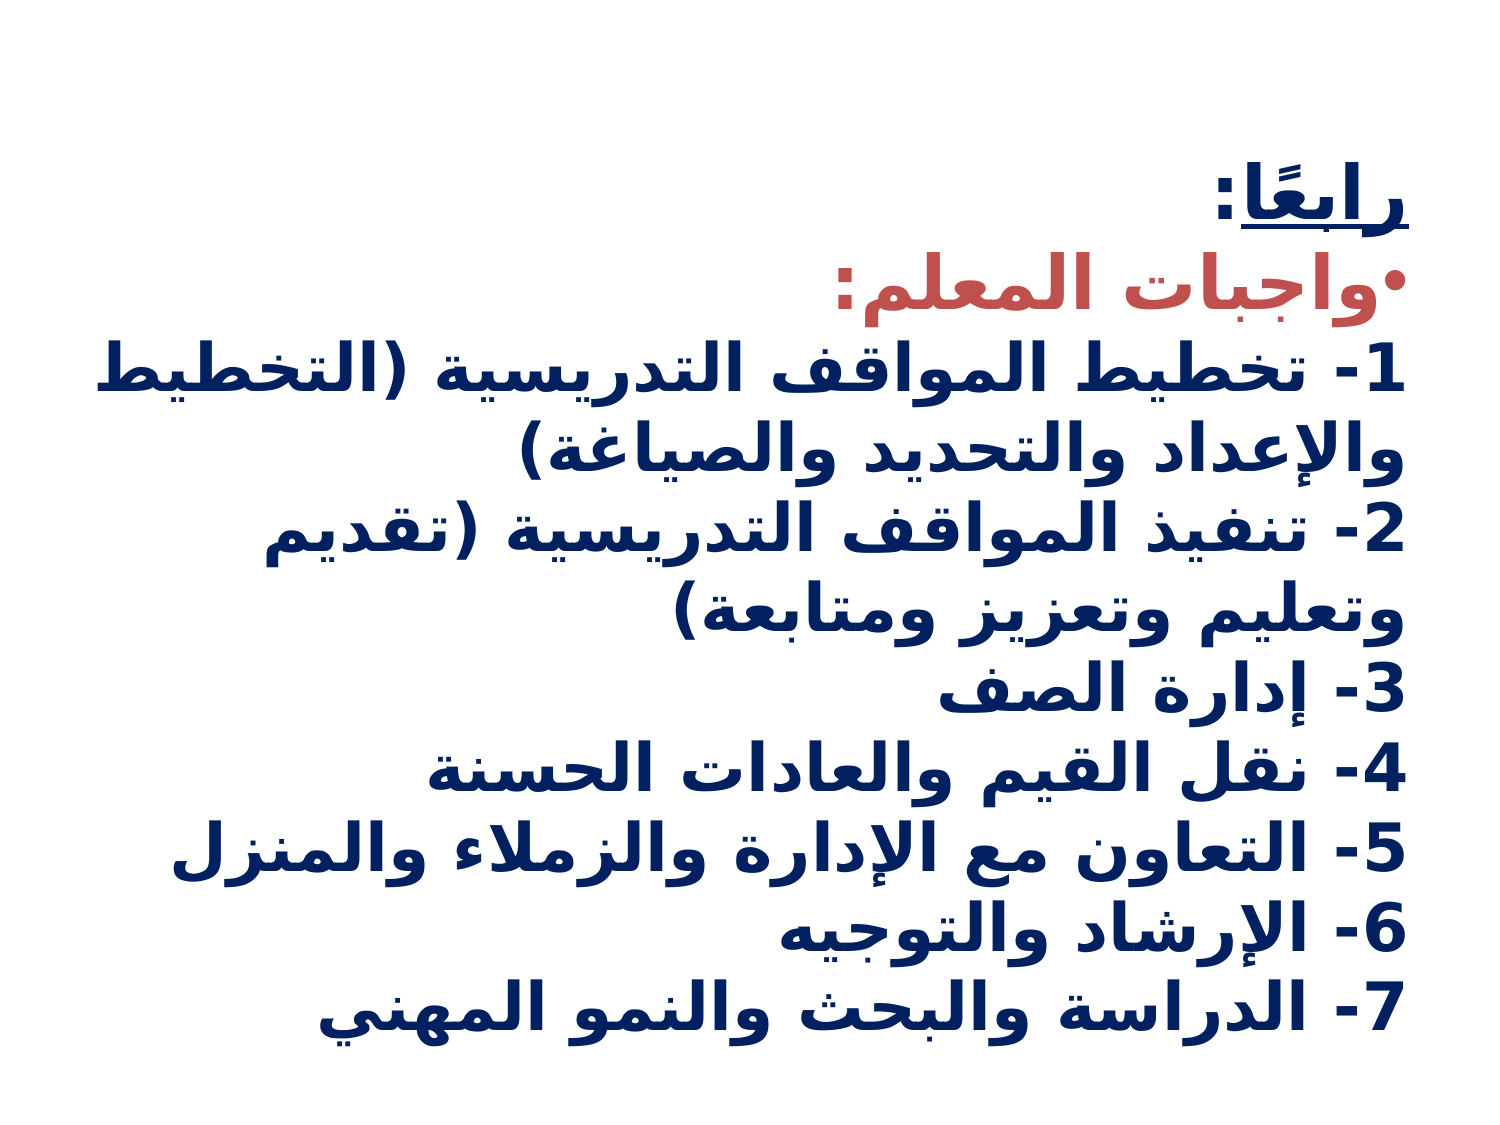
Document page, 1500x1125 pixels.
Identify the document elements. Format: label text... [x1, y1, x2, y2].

text_box رابعًا: واجبات المعلم: 1- تخطيط المواقف التدريسية (التخطيط والإعداد والتحديد والصياغة) 2- تنفيذ المواقف التدريسية (تقديم وتعليم وتعزيز ومتابعة) 3- إدارة الصف 4- نقل القيم والعادات الحسنة 5- التعاون مع الإدارة والزملاء والمنزل 6- الإرشاد والتوجيه 7- الدراسة والبحث والنمو المهني [64, 137, 1424, 1052]
